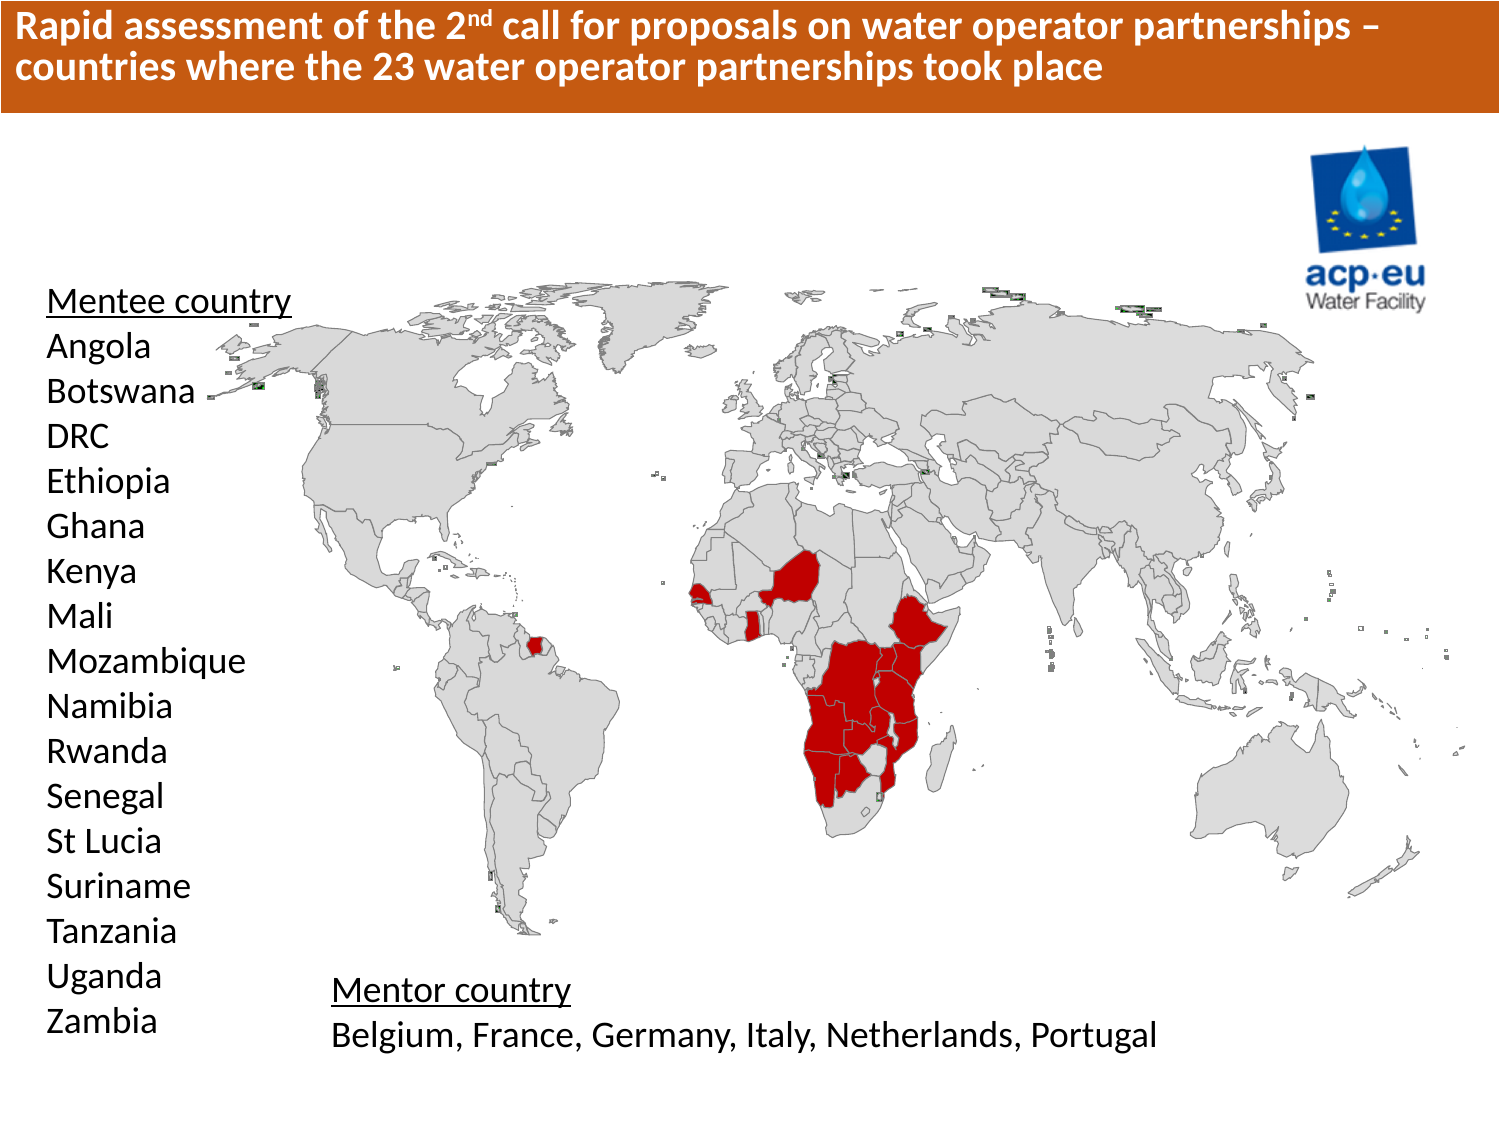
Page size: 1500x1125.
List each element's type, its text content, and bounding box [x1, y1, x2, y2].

text_box Mentor country Belgium, France, Germany, Italy, Netherlands, Portugal [316, 957, 1174, 1063]
table_header Rapid assessment of the 2nd call for proposals on water operator partnerships – countries where the 23 water operator partnerships took place [1, 1, 1499, 113]
text_box Mentee country Angola Botswana DRC Ethiopia Ghana Kenya Mali Mozambique Namibia Rwanda Senegal St Lucia Suriname Tanzania Uganda Zambia [31, 268, 307, 1049]
picture [1283, 136, 1448, 320]
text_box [207, 281, 1465, 935]
